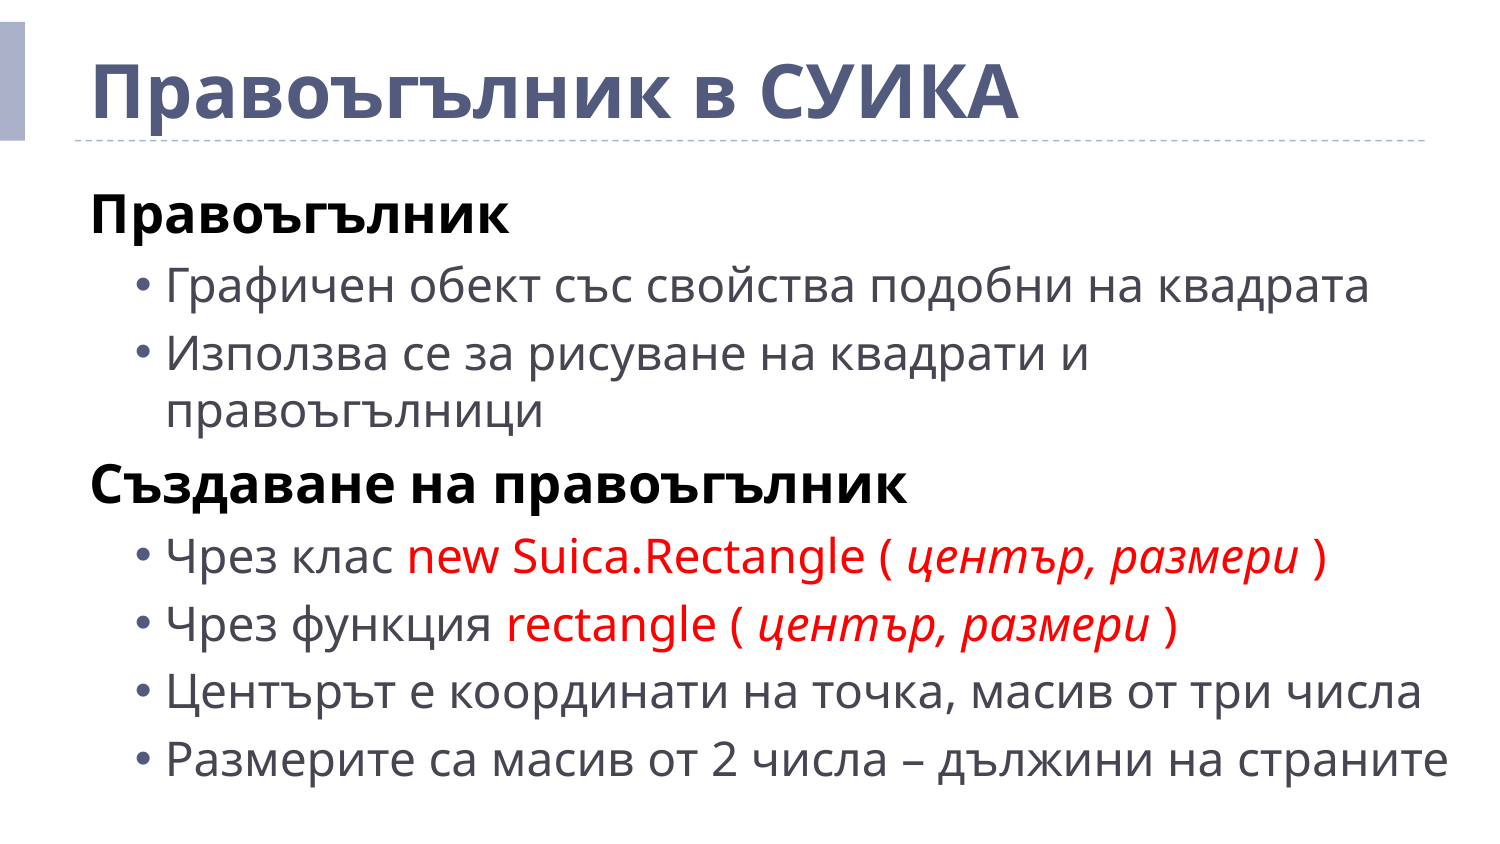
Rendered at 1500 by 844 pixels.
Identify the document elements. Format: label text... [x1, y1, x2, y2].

title Правоъгълник в СУИКА [75, 18, 1475, 141]
list Правоъгълник Графичен обект със свойства подобни на квадрата Използва се за рисуване на квадрати и правоъгълници Създаване на правоъгълник Чрез клас new Suica.Rectangle ( център, размери ) Чрез функция rectangle ( център, размери ) Центърът е координати на точка, масив от три числа Размерите са масив от 2 числа – дължини на страните [75, 171, 1475, 835]
